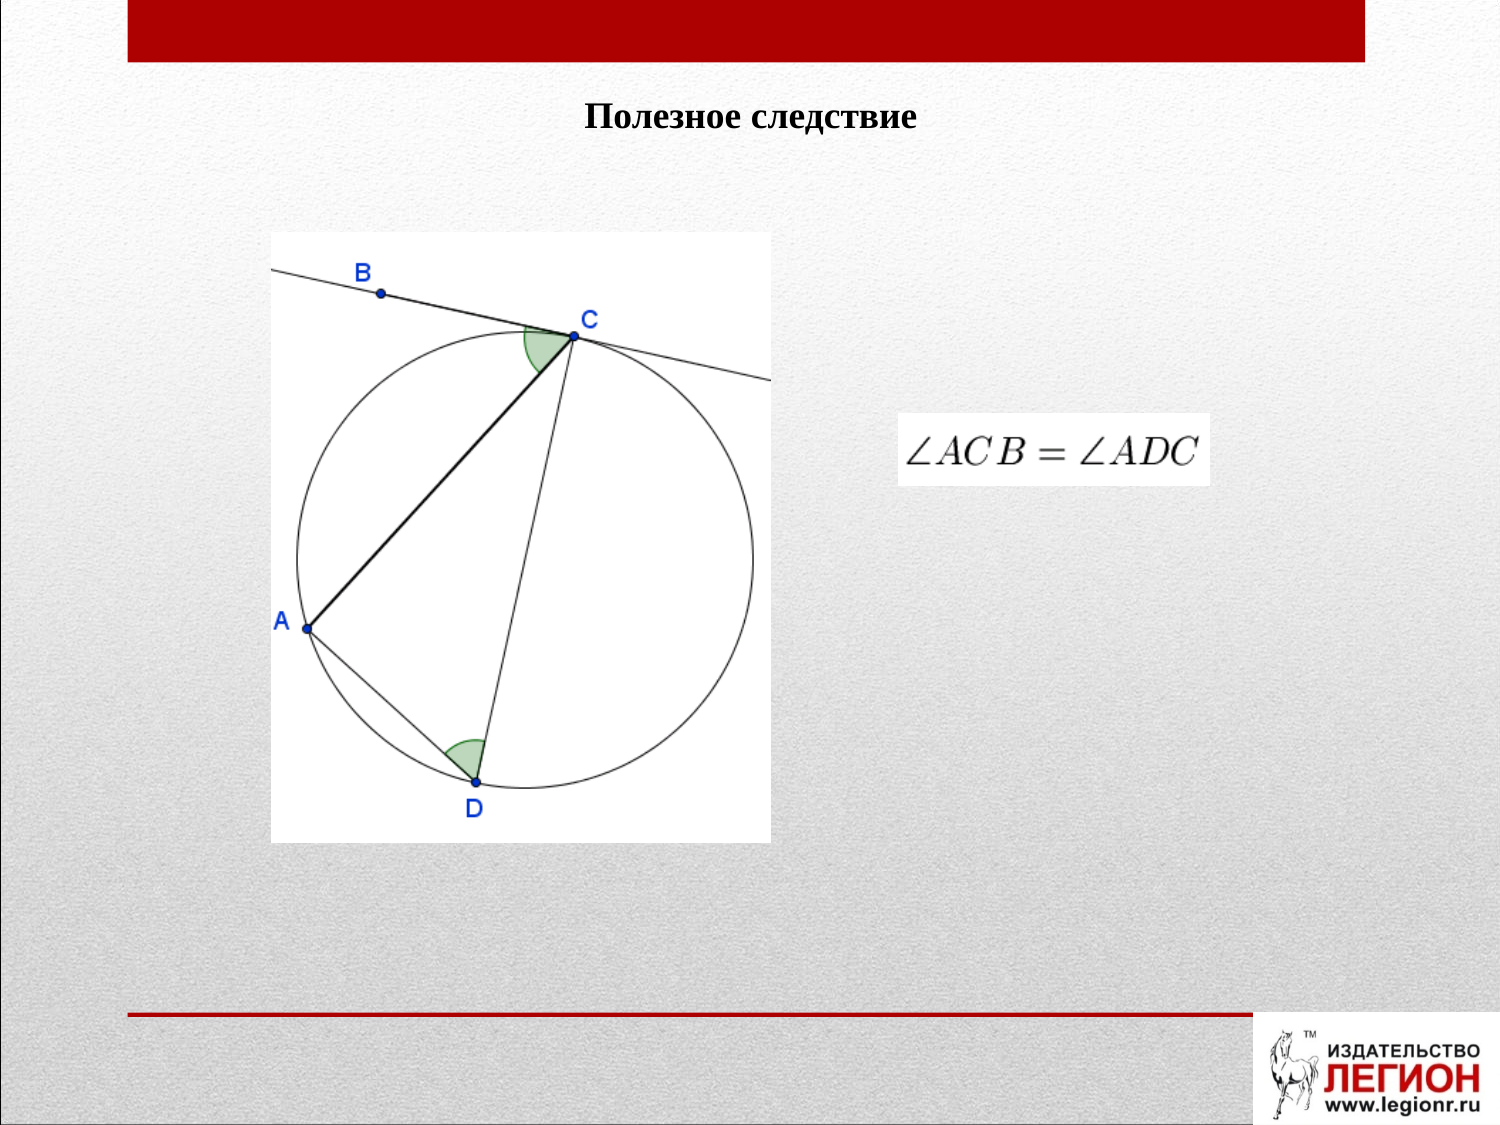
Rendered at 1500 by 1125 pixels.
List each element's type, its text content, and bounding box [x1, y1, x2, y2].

picture [0, 0, 1500, 1125]
text_box Полезное следствие [570, 84, 932, 143]
